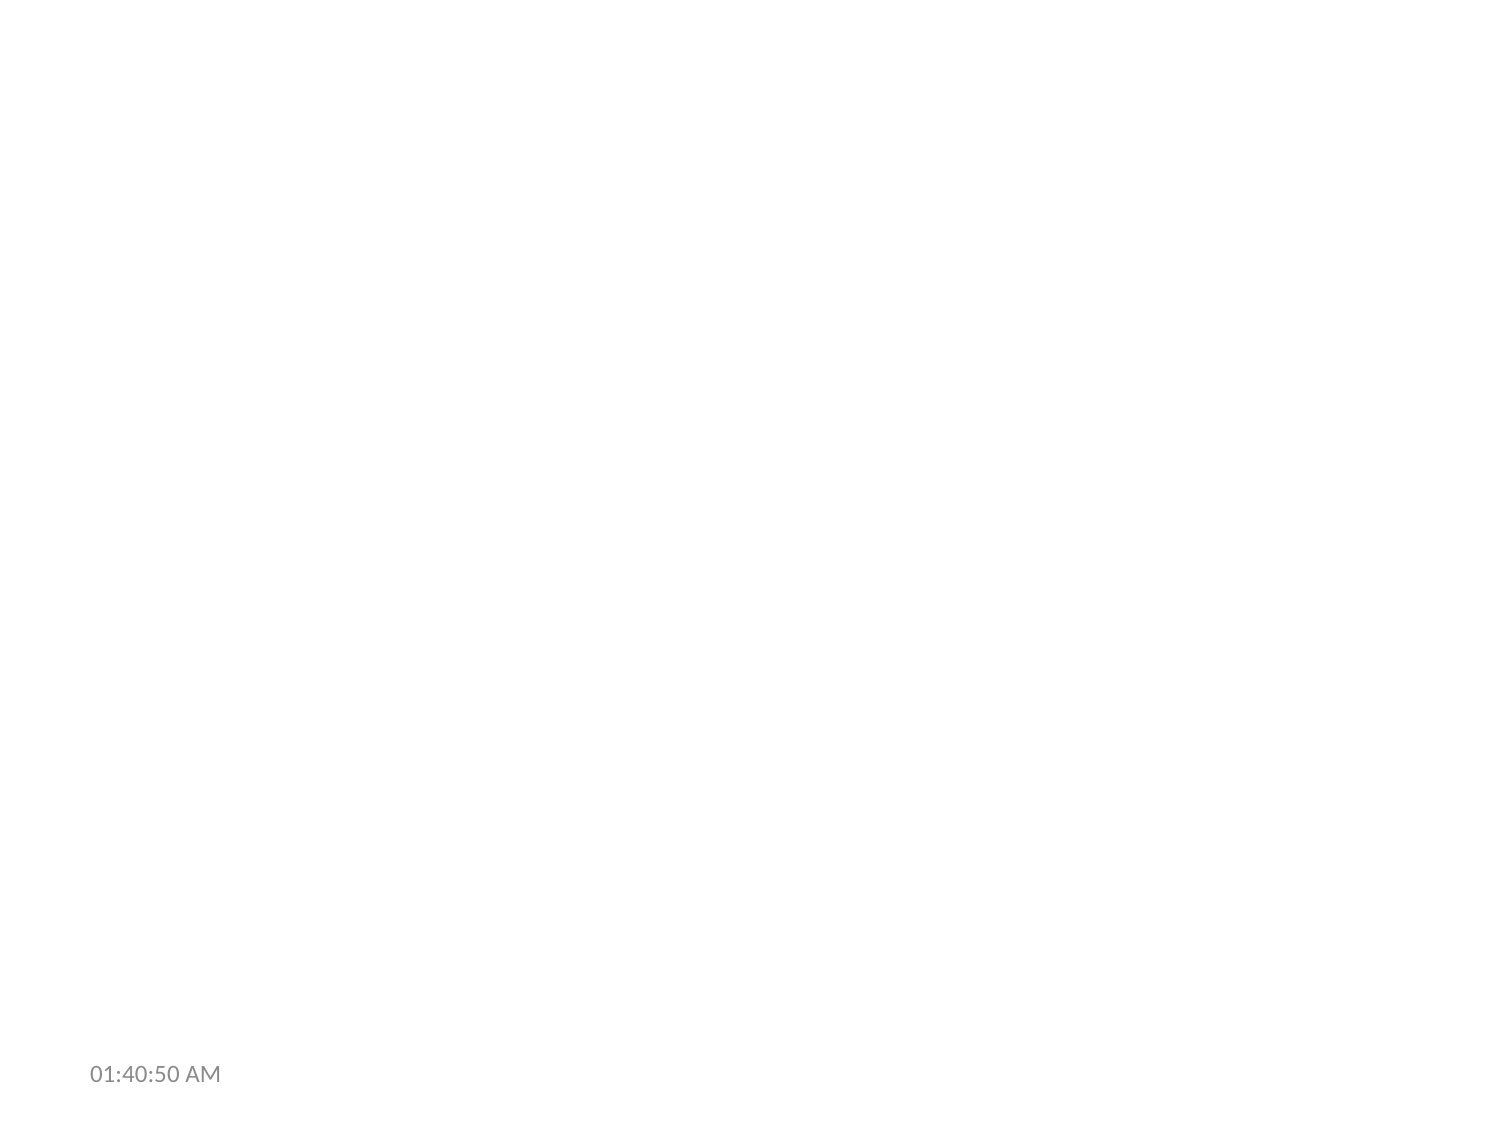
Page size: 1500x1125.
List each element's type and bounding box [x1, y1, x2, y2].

slide_number [75, 1042, 425, 1103]
